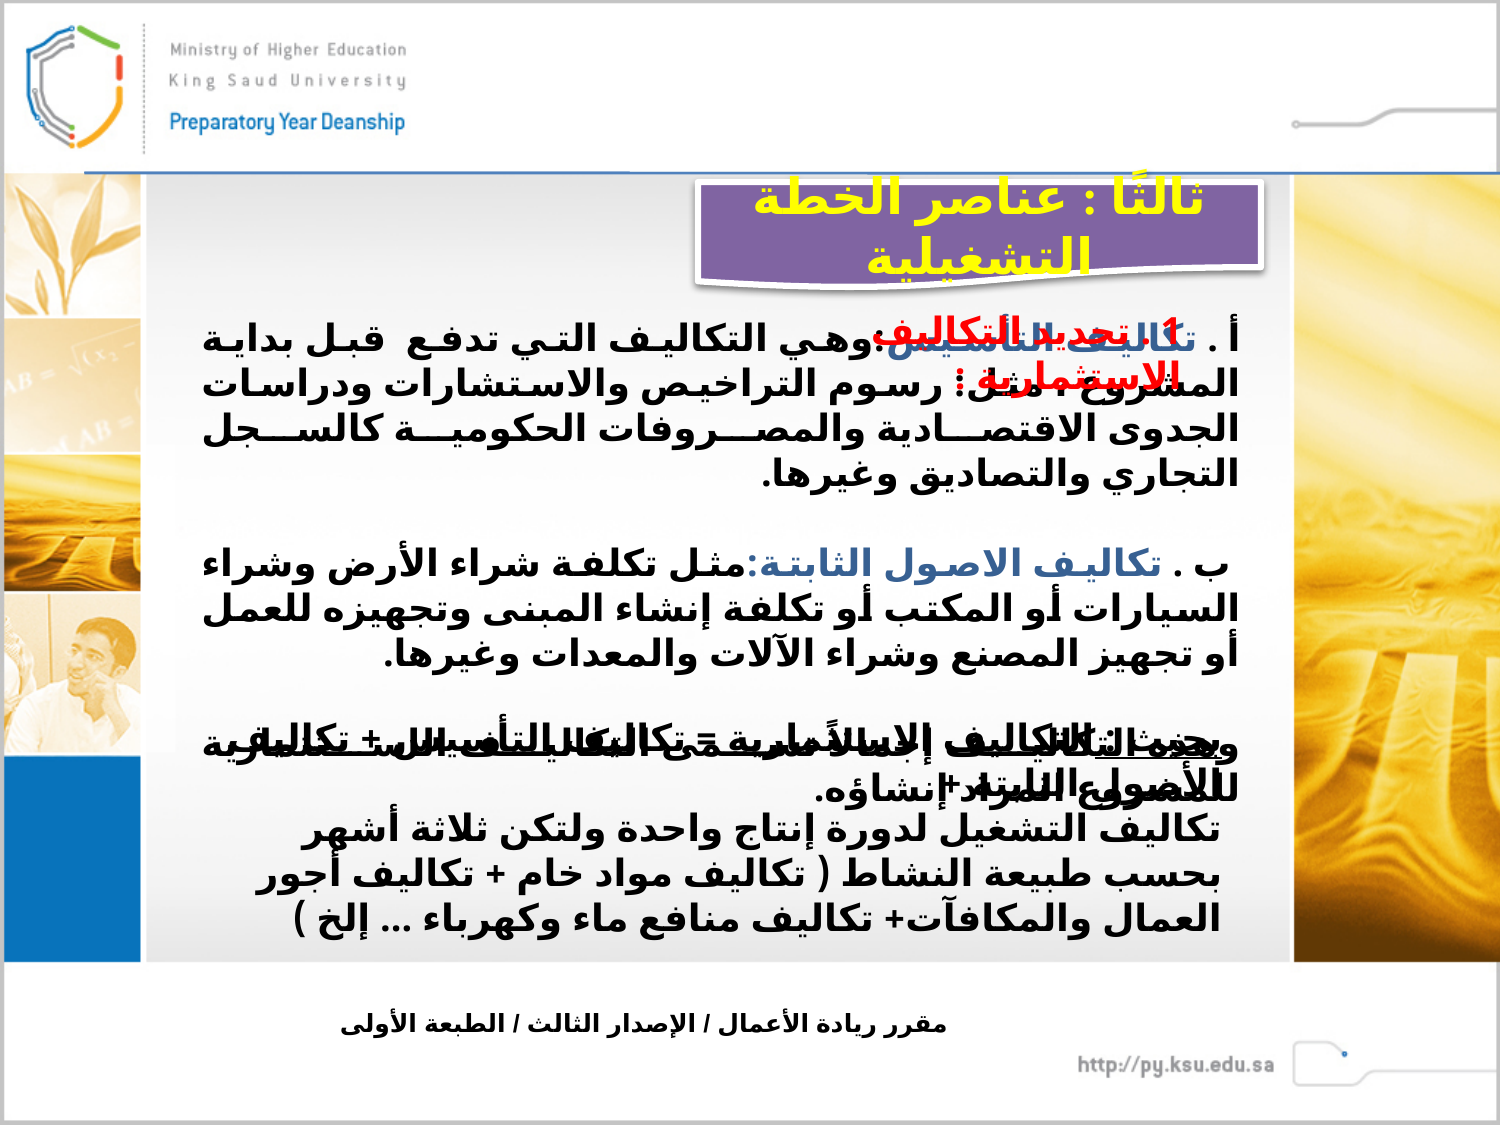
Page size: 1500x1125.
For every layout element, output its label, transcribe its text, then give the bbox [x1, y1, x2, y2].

text_box ثالثًا : عناصر الخطة التشغيلية [694, 178, 1265, 291]
text_box مقرر ريادة الأعمال / الإصدار الثالث / الطبعة الأولى [287, 1000, 1000, 1045]
text_box 1 . تحديد التكاليف الاستثمارية : [762, 299, 1197, 405]
text_box بحيث : التكاليف الاستثمارية = تكاليف التأسيس + تكاليف الأصول الثابتة + تكاليف التشغيل لدورة إنتاج واحدة ولتكن ثلاثة أشهر بحسب طبيعة النشاط ( تكاليف مواد خام + تكاليف أجور العمال والمكافآت+ تكاليف منافع ماء وكهرباء ... إلخ ) [199, 706, 1237, 1007]
picture [0, 0, 1500, 1125]
text_box أ . تكاليف التأسيس:وهي التكاليف التي تدفع قبل بداية المشروع ، مثل: رسوم التراخيص والاستشارات ودراسات الجدوى الاقتصادية والمصروفات الحكومية كالسجل التجاري والتصاديق وغيرها. ب . تكاليف الاصول الثابتة:مثل تكلفة شراء الأرض وشراء السيارات أو المكتب أو تكلفة إنشاء المبنى وتجهيزه للعمل أو تجهيز المصنع وشراء الآلات والمعدات وغيرها. وهذه التكاليف إجمالاً تسمى التكاليف الاستثمارية للمشروع المراد إنشاؤه. [186, 306, 1256, 816]
